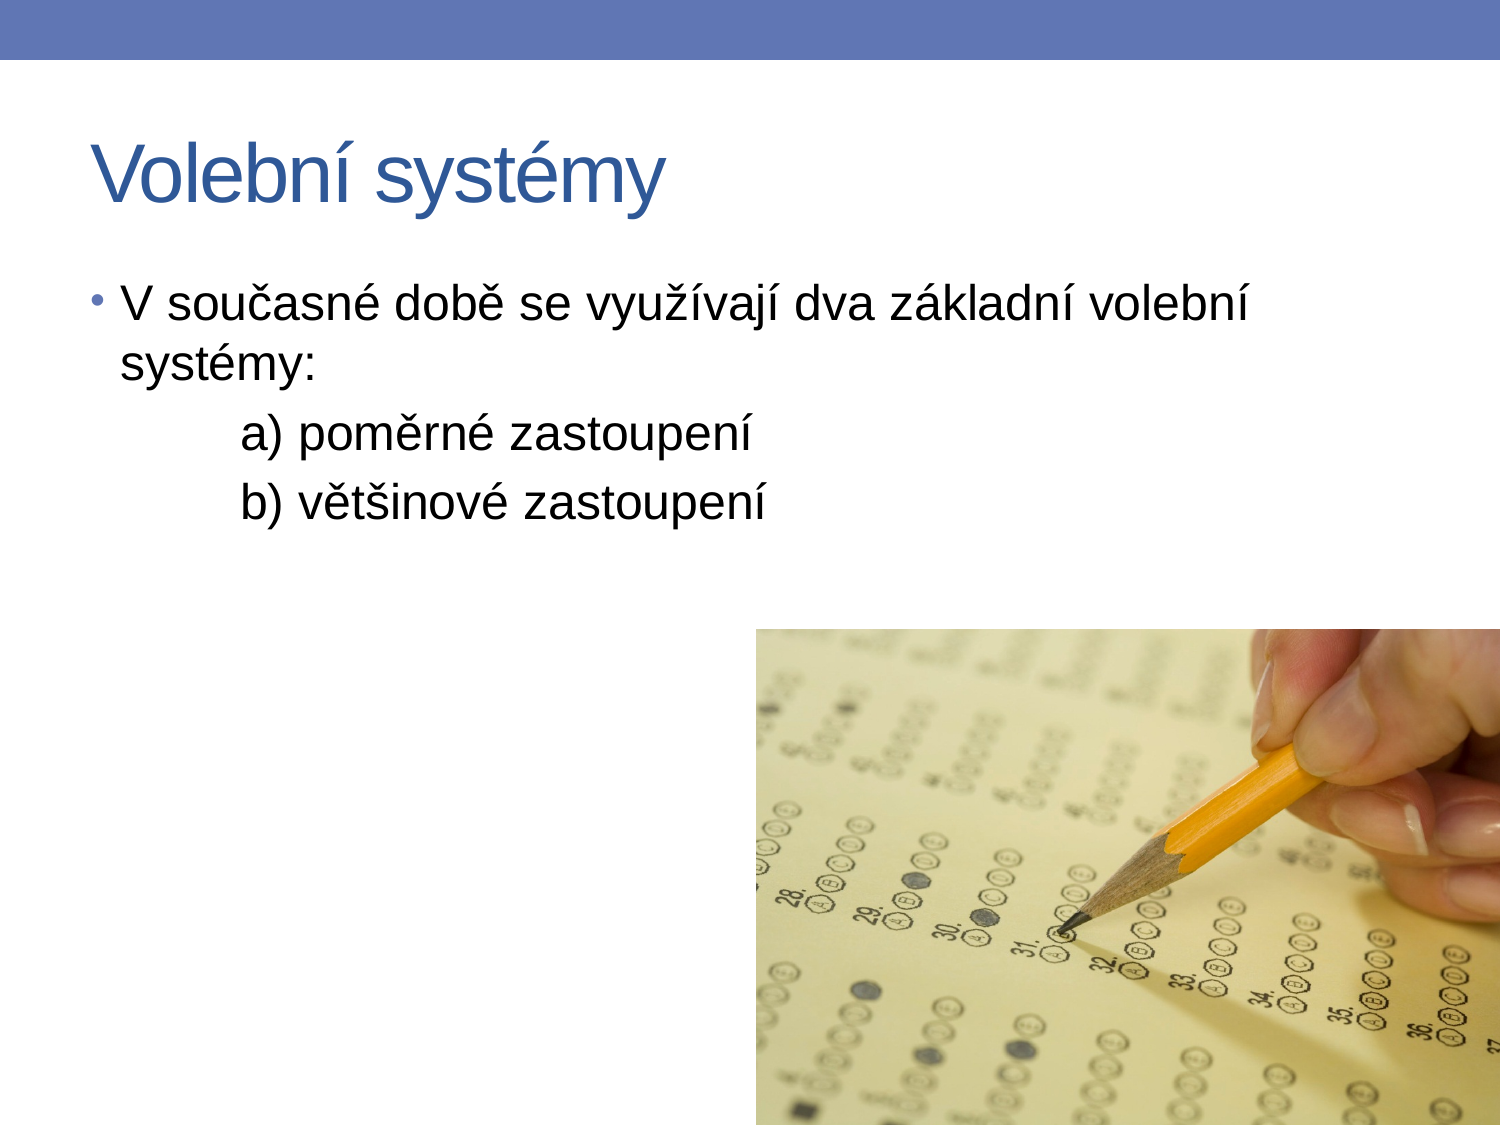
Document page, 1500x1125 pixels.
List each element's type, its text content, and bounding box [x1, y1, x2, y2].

title Volební systémy [75, 87, 1425, 250]
picture [755, 629, 1500, 1125]
list V současné době se využívají dva základní volební systémy: a) poměrné zastoupení b) většinové zastoupení [75, 262, 1425, 1063]
